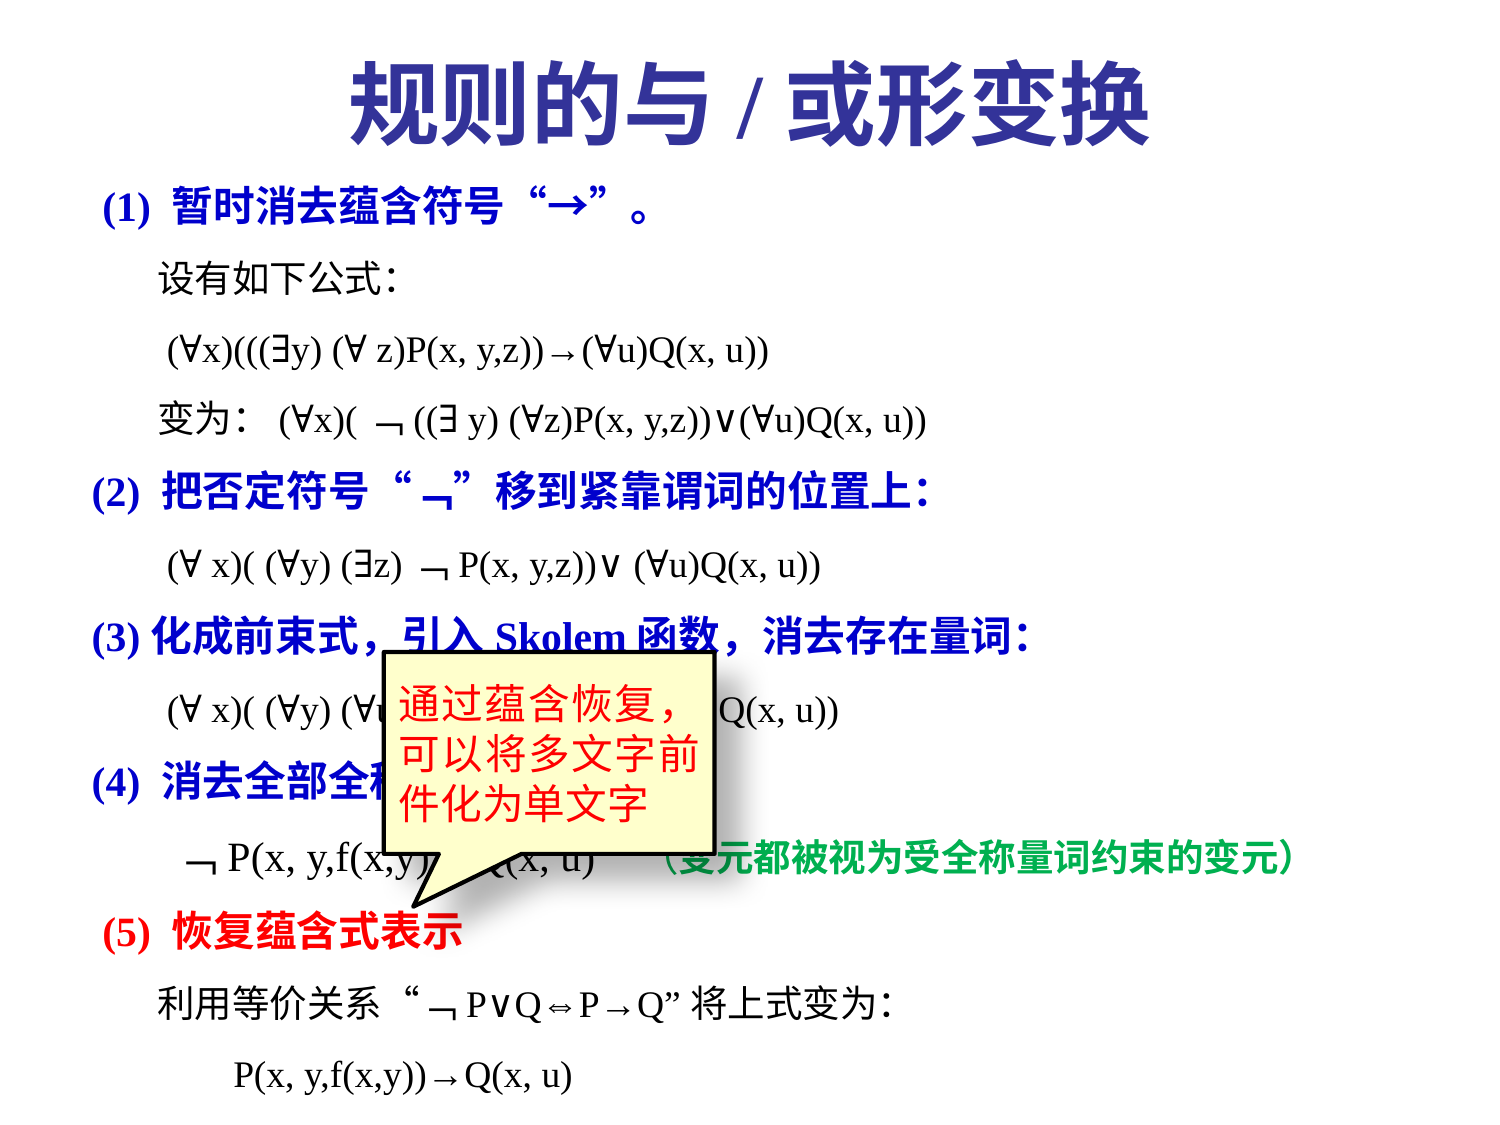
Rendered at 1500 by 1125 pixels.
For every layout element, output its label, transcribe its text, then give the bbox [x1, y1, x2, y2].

list (1) 暂时消去蕴含符号“→”。 设有如下公式： (∀x)(((∃y) (∀ z)P(x, y,z))→(∀u)Q(x, u)) 变为：(∀x)(﹁((∃ y) (∀z)P(x, y,z))∨(∀u)Q(x, u)) (2) 把否定符号“﹁”移到紧靠谓词的位置上： (∀ x)( (∀y) (∃z)﹁P(x, y,z))∨ (∀u)Q(x, u)) (3)化成前束式，引入Skolem函数，消去存在量词： (∀ x)( (∀y) (∀u) (﹁P(x, y,f(x,y)))∨Q(x, u)) (4) 消去全部全称量词： ﹁P(x, y,f(x,y))∨Q(x, u) （变元都被视为受全称量词约束的变元） (5) 恢复蕴含式表示 利用等价关系“﹁P∨Q⇔P→Q”将上式变为： P(x, y,f(x,y))→Q(x, u) [76, 172, 1477, 1102]
text_box 通过蕴含恢复，可以将多文字前件化为单文字 [381, 649, 717, 909]
title 规则的与/或形变换 [75, 7, 1425, 197]
